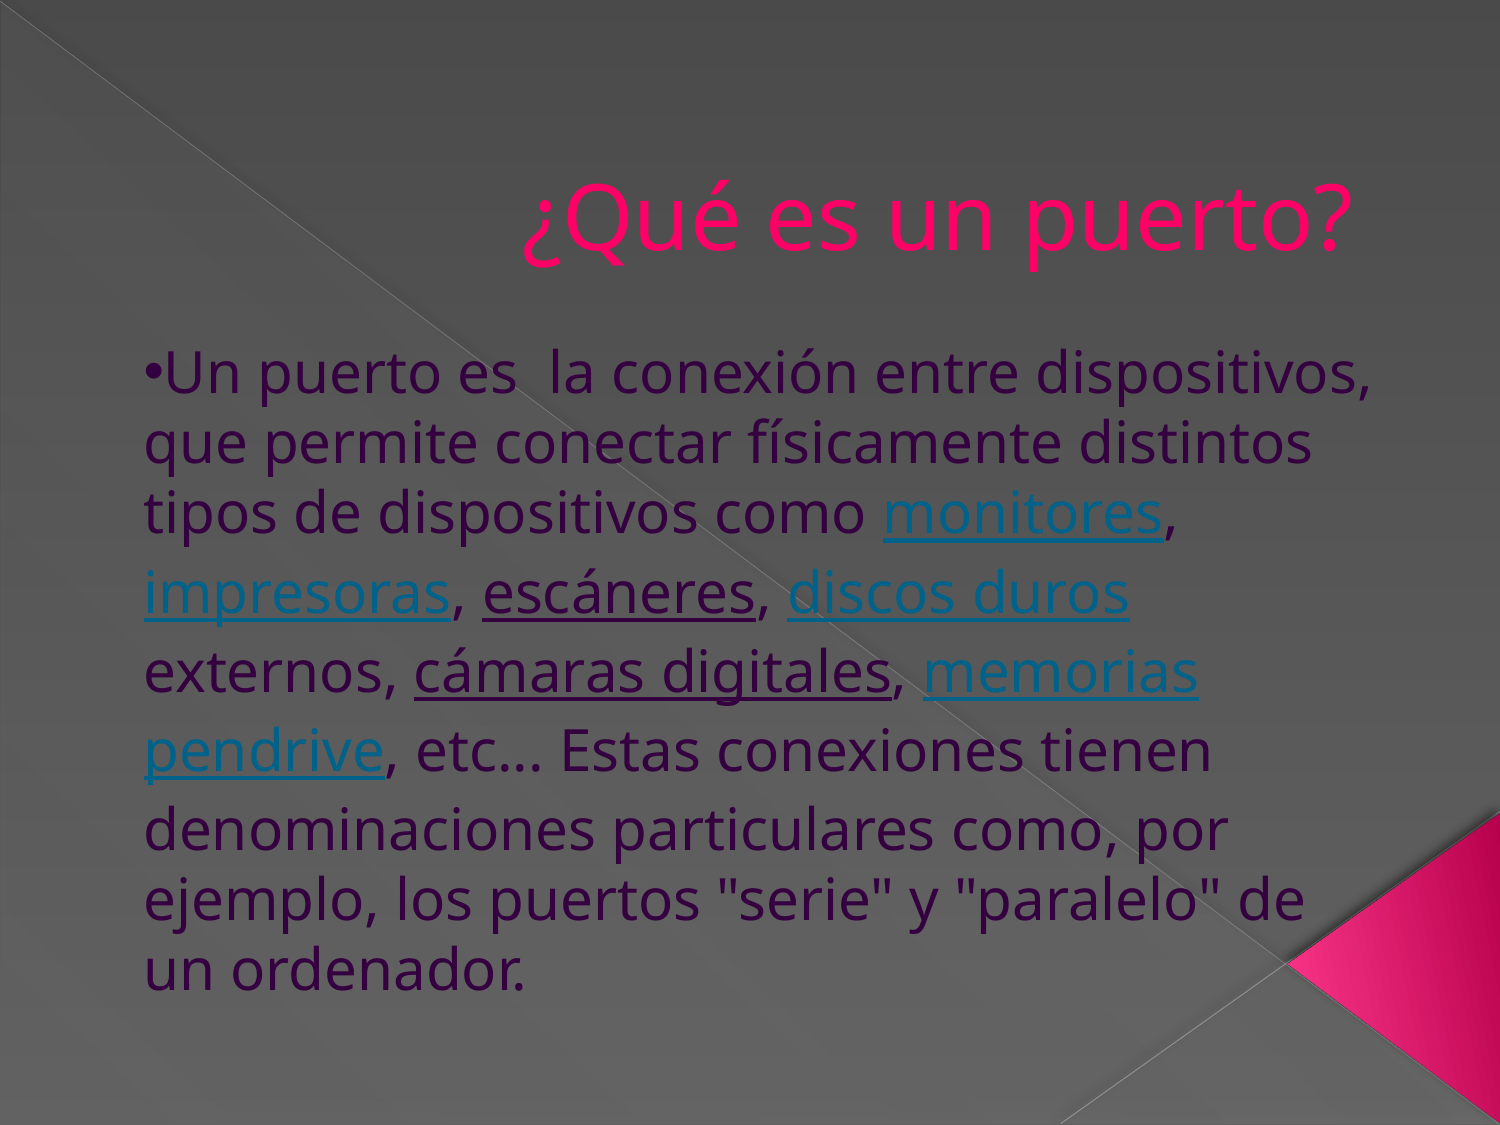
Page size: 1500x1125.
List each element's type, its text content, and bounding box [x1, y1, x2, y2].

title ¿Qué es un puerto? [93, 35, 1369, 277]
text_box Un puerto es la conexión entre dispositivos, que permite conectar físicamente distintos tipos de dispositivos como monitores, impresoras, escáneres, discos duros externos, cámaras digitales, memorias pendrive, etc... Estas conexiones tienen denominaciones particulares como, por ejemplo, los puertos "serie" y "paralelo" de un ordenador. [128, 328, 1407, 1010]
